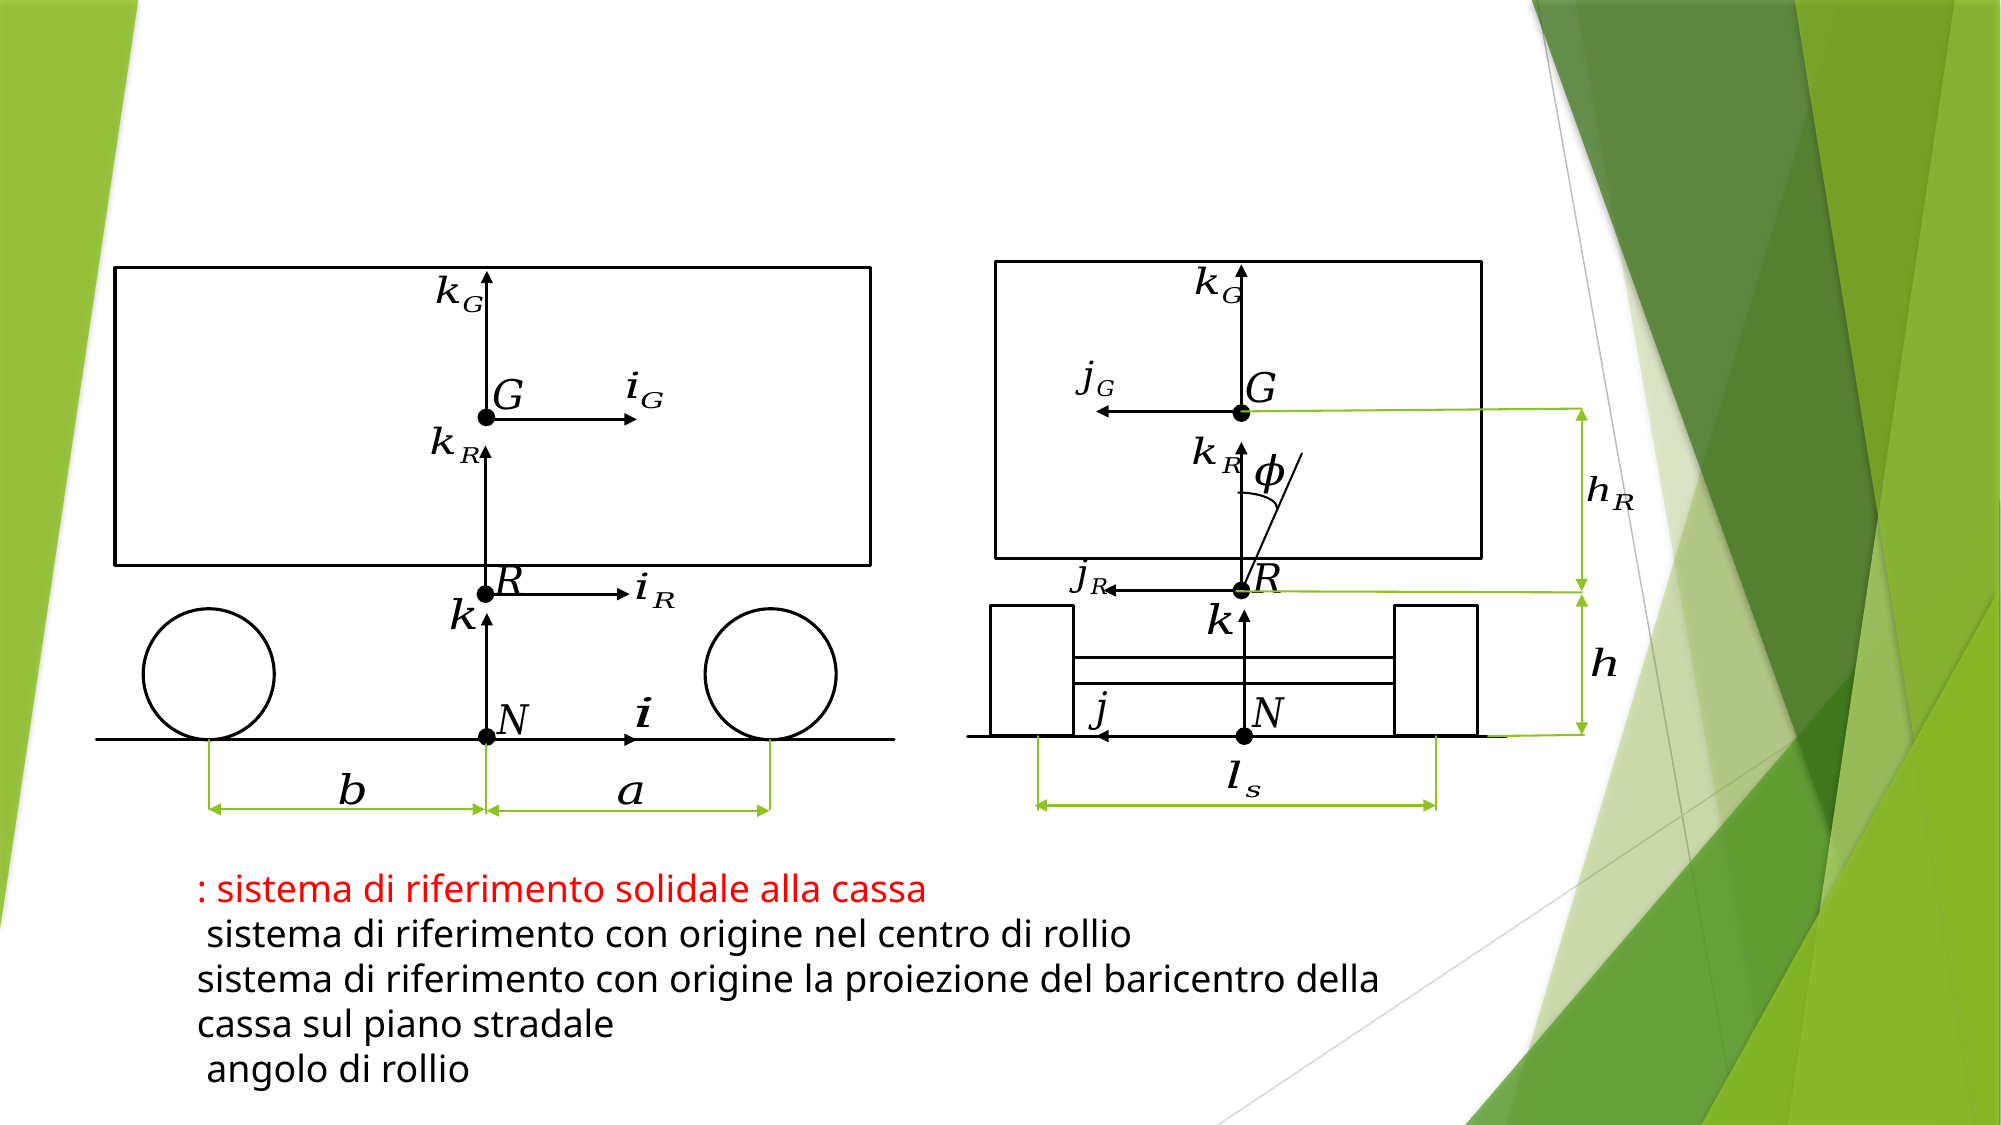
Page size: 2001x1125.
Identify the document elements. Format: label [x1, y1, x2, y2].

text_box [1240, 408, 1581, 412]
text_box [989, 604, 1075, 734]
text_box [141, 607, 276, 738]
text_box [113, 266, 872, 567]
text_box [1243, 452, 1303, 586]
text_box [994, 260, 1483, 560]
text_box [476, 587, 488, 603]
text_box [1393, 604, 1479, 734]
text_box [703, 607, 838, 738]
